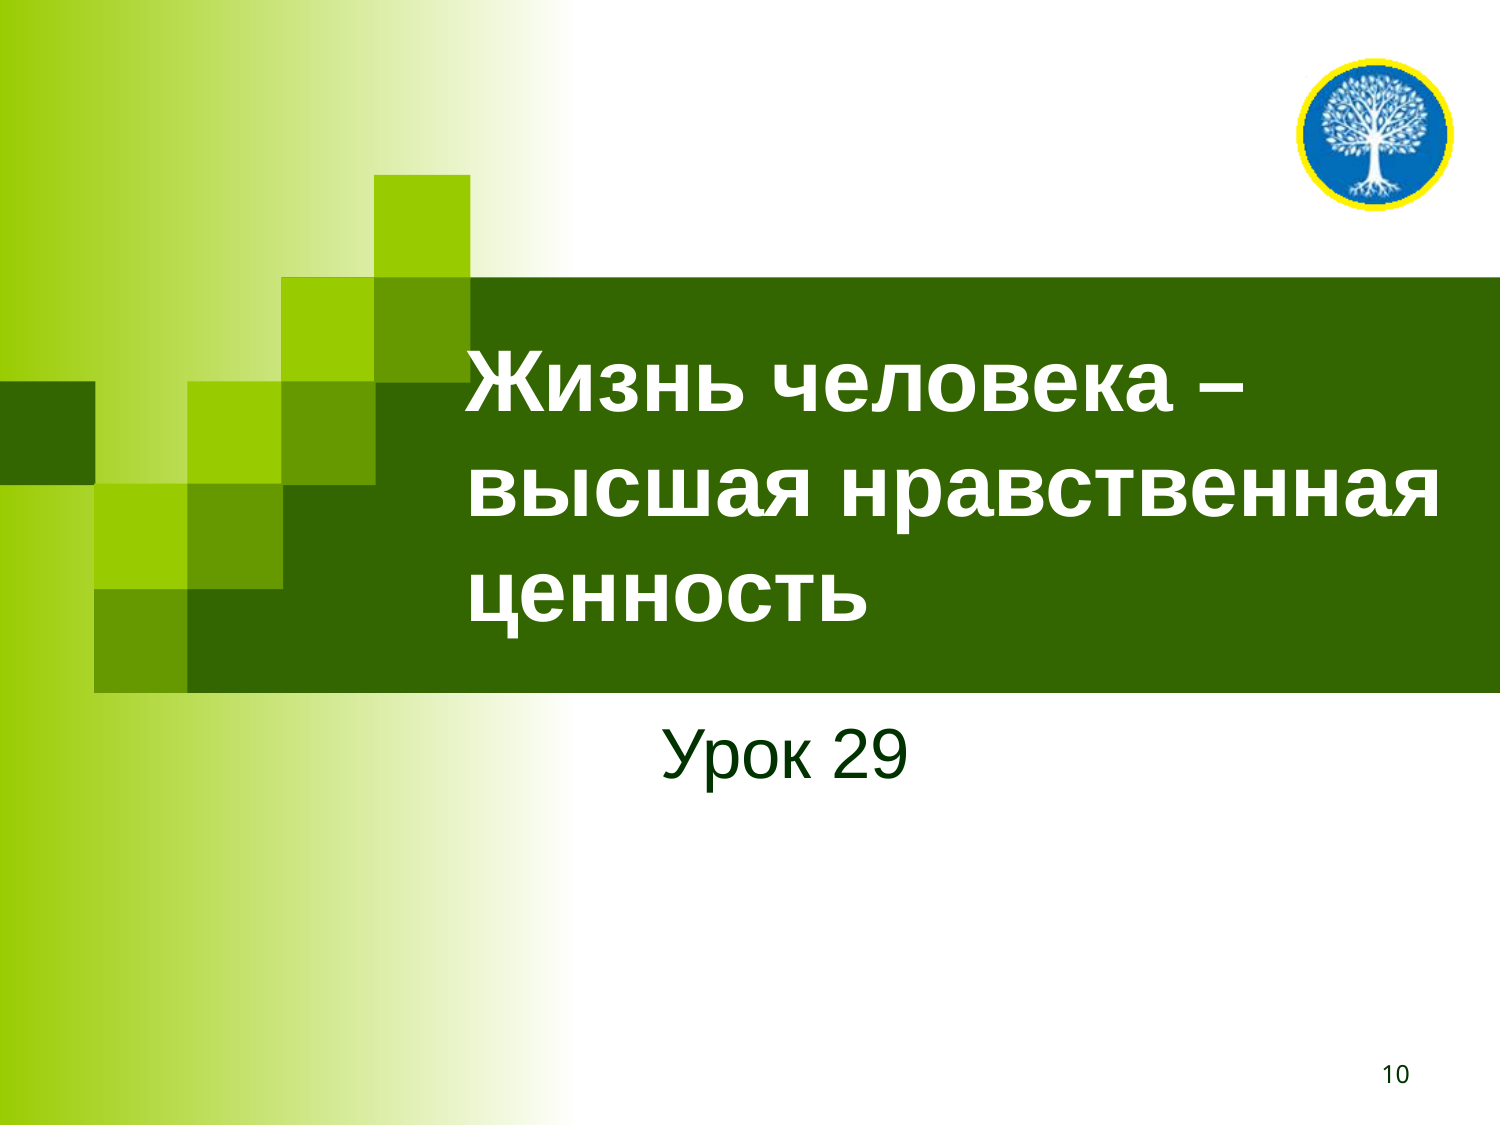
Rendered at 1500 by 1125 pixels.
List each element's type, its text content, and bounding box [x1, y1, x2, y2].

subtitle Урок 29 [487, 699, 1476, 988]
slide_number 10 [1074, 1024, 1426, 1101]
title Жизнь человека – высшая нравственная ценность [449, 299, 1476, 663]
text_box [725, 537, 775, 588]
picture [1286, 49, 1462, 226]
